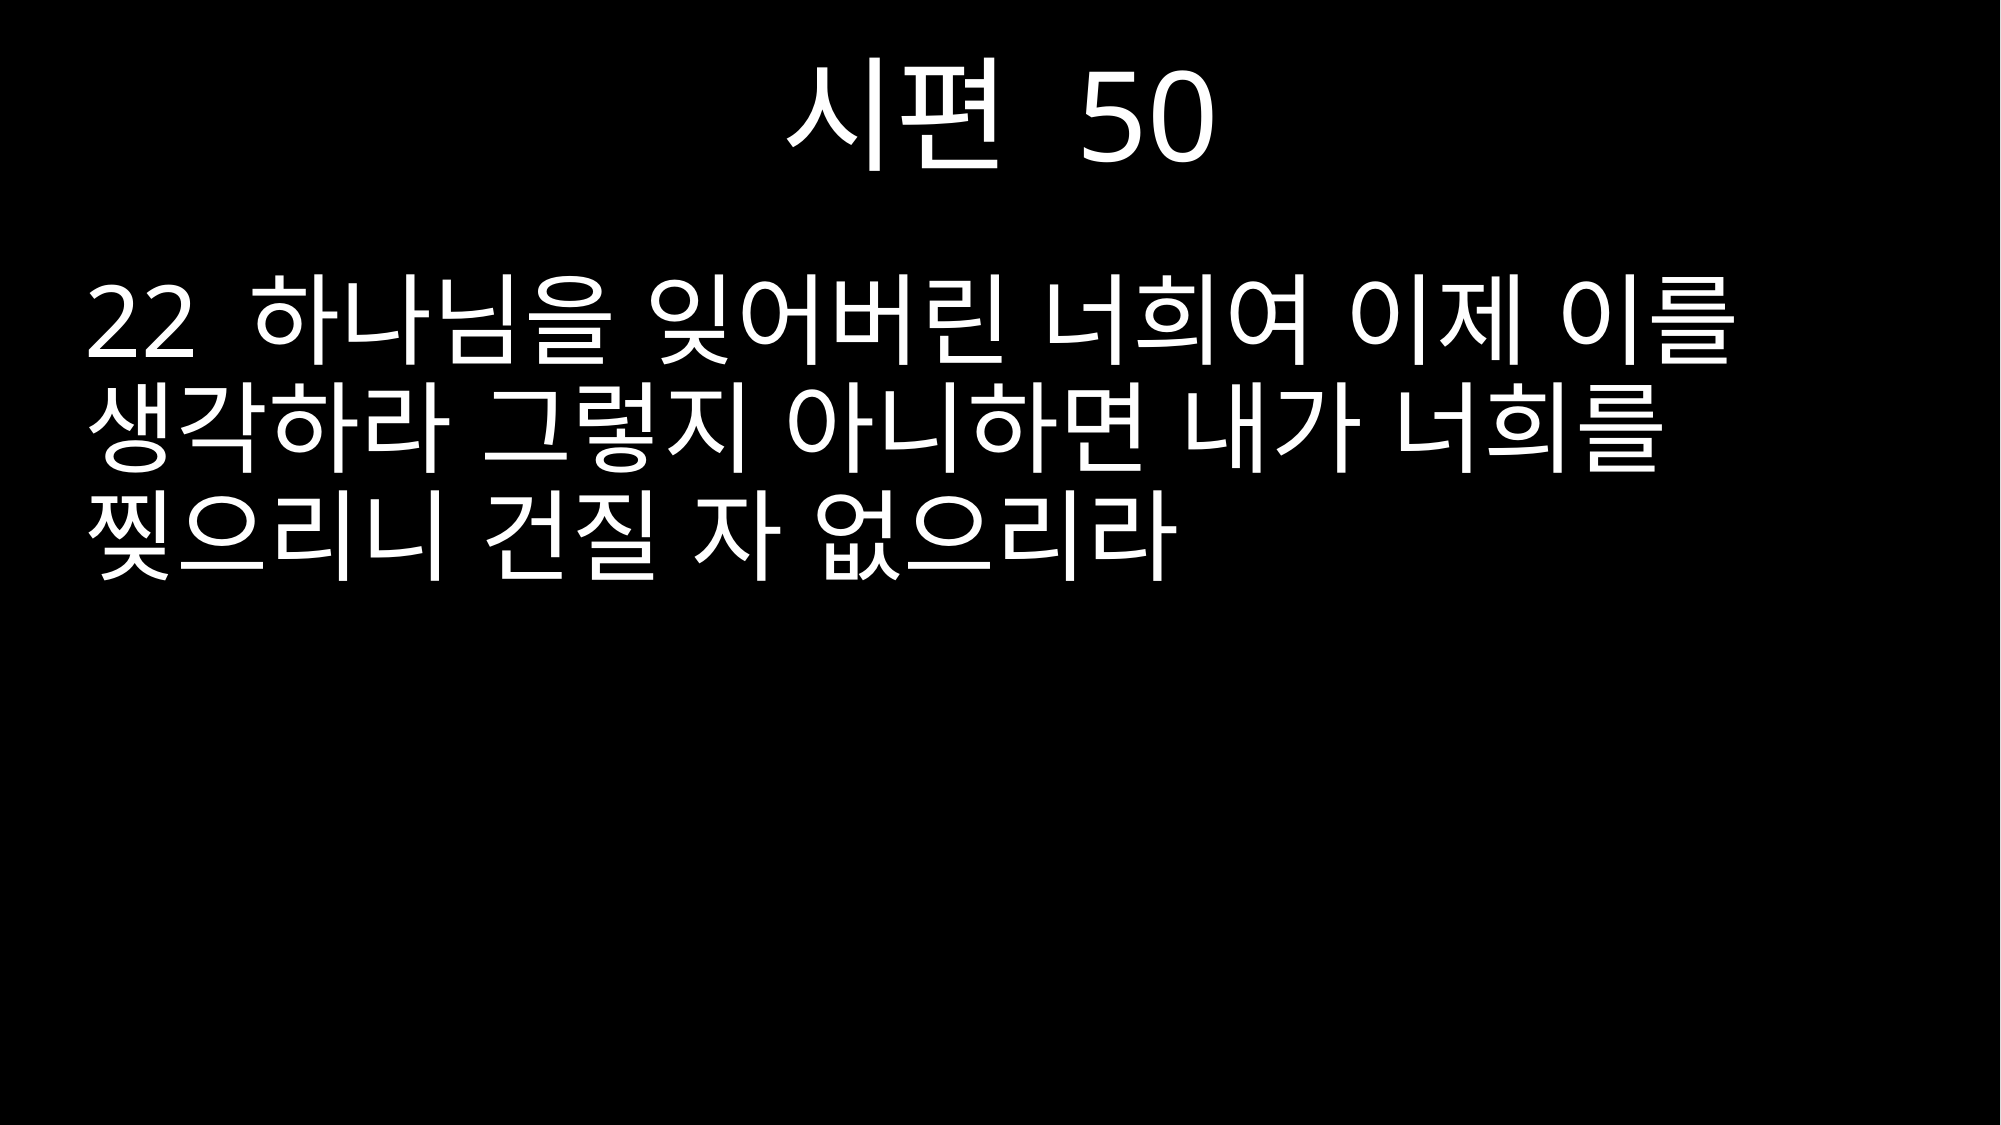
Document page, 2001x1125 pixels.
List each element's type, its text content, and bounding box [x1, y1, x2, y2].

list 22 하나님을 잊어버린 너희여 이제 이를 생각하라 그렇지 아니하면 내가 너희를 찢으리니 건질 자 없으리라 [69, 263, 1953, 423]
picture [0, 0, 2001, 1125]
footer 시편 50 [0, 32, 2000, 192]
